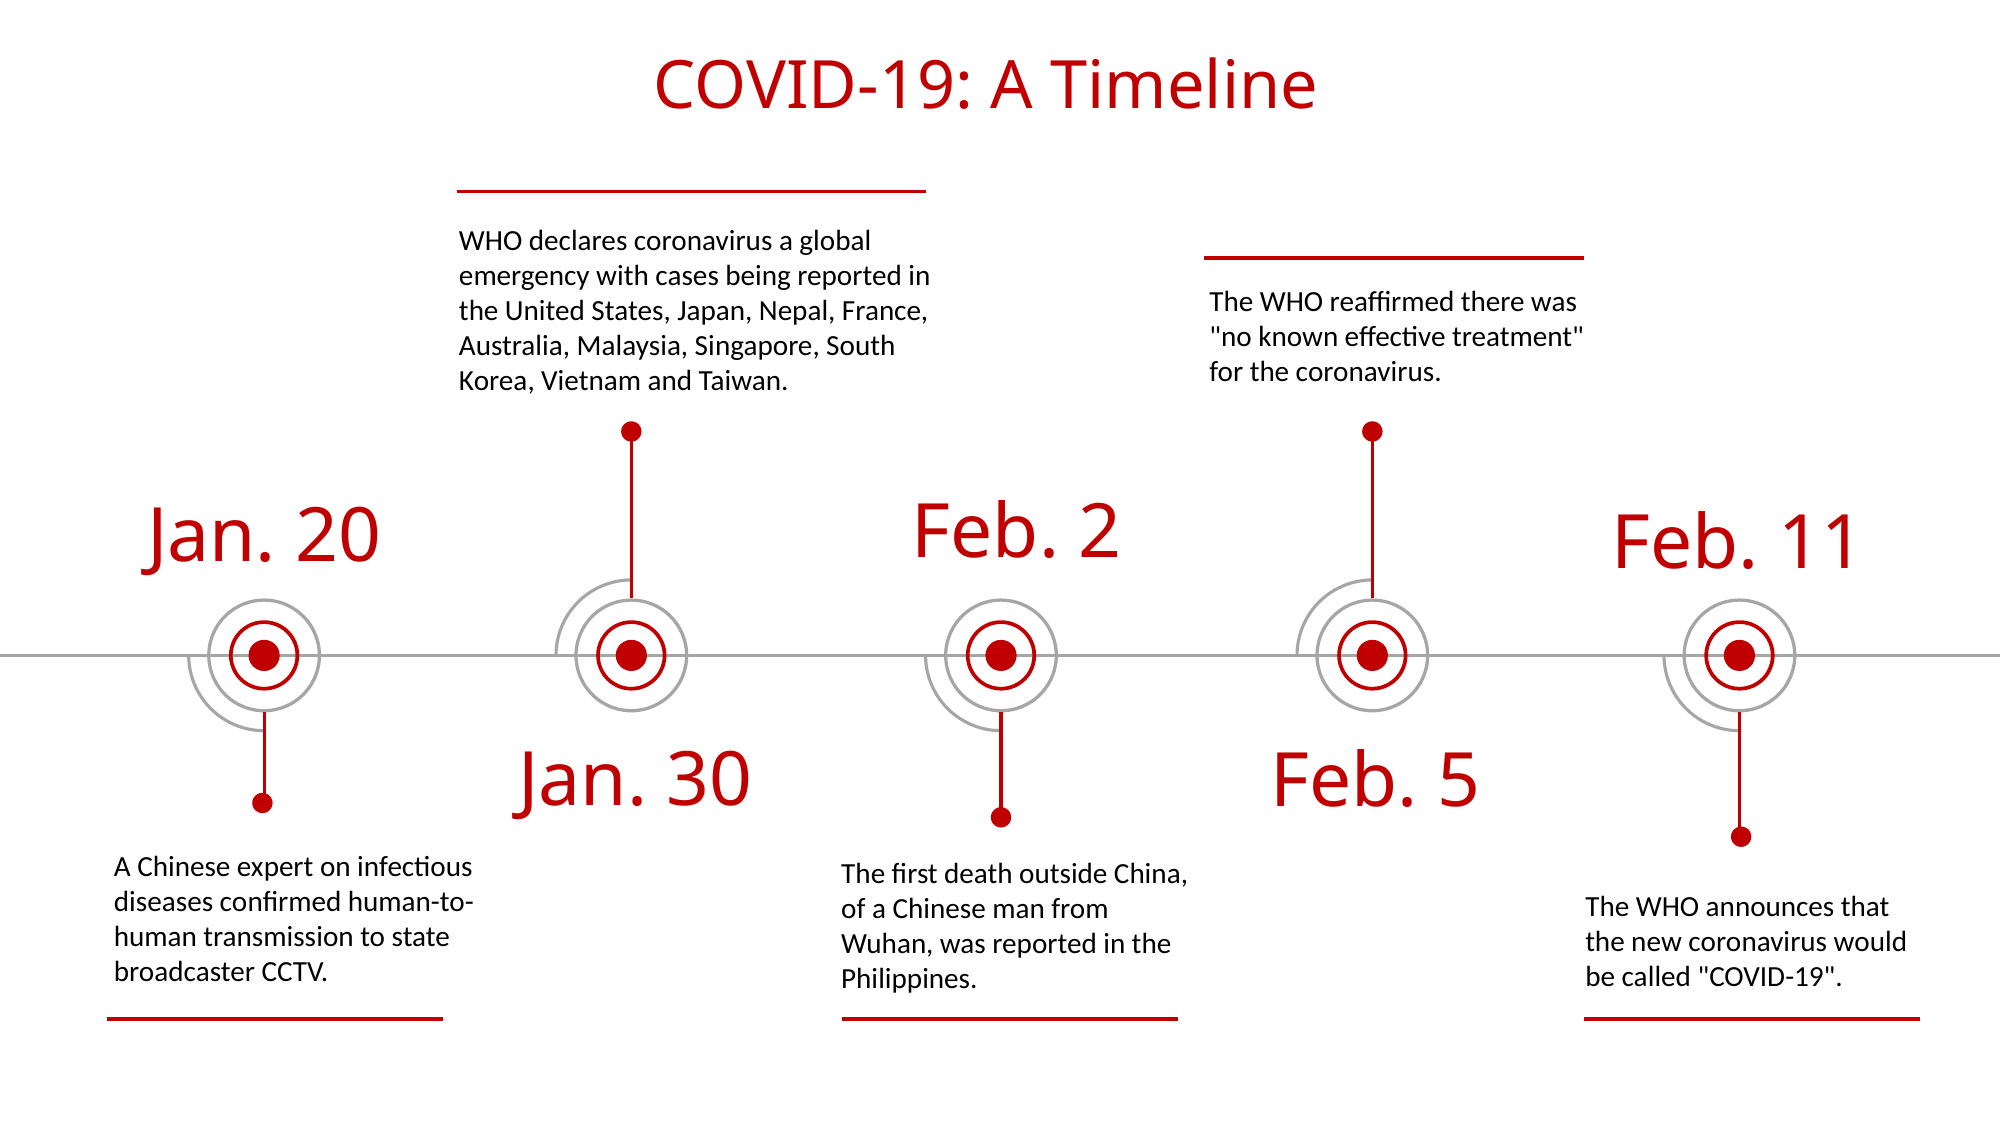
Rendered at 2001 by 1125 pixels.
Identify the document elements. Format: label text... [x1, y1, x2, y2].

text_box [925, 656, 999, 732]
text_box WHO declares coronavirus a global emergency with cases being reported in the United States, Japan, Nepal, France, Australia, Malaysia, Singapore, South Korea, Vietnam and Taiwan. [444, 213, 970, 404]
text_box [1722, 656, 1757, 673]
text_box [206, 656, 323, 714]
text_box [1355, 638, 1389, 655]
text_box [206, 597, 323, 655]
text_box The WHO reaffirmed there was "no known effective treatment" for the coronavirus. [1194, 275, 1621, 395]
text_box [964, 656, 1038, 692]
text_box [1687, 656, 1740, 708]
text_box Jan. 20 [99, 478, 429, 584]
text_box [555, 579, 630, 655]
text_box [989, 806, 1013, 829]
text_box A Chinese expert on infectious diseases confirmed human-to-human transmission to state broadcaster CCTV. [99, 839, 527, 995]
text_box [579, 603, 633, 655]
text_box [614, 638, 648, 655]
text_box [573, 656, 690, 714]
text_box COVID-19: A Timeline [389, 34, 1584, 130]
text_box [1681, 656, 1798, 714]
text_box [1314, 597, 1431, 655]
text_box [595, 619, 668, 655]
text_box [943, 656, 1059, 714]
text_box [1336, 619, 1409, 655]
text_box [984, 638, 1018, 655]
text_box Feb. 2 [858, 475, 1175, 581]
text_box [943, 597, 1059, 655]
text_box [1703, 656, 1776, 692]
text_box Feb. 11 [1570, 485, 1906, 591]
text_box [212, 657, 264, 708]
text_box [227, 656, 301, 692]
text_box [1296, 579, 1371, 655]
text_box Feb. 5 [1232, 723, 1518, 829]
text_box [1361, 420, 1384, 443]
text_box [949, 656, 1001, 708]
text_box [620, 420, 643, 443]
text_box The first death outside China, of a Chinese man from Wuhan, was reported in the Philippines. [826, 846, 1218, 1002]
text_box [227, 619, 301, 655]
text_box [1336, 656, 1409, 692]
text_box [964, 619, 1038, 655]
text_box [595, 656, 668, 692]
text_box [573, 597, 690, 655]
text_box [1729, 825, 1753, 848]
text_box [1314, 656, 1431, 714]
text_box [1681, 597, 1798, 655]
text_box [251, 791, 274, 815]
text_box [614, 656, 648, 673]
text_box [1355, 656, 1389, 673]
text_box [247, 638, 281, 673]
text_box [1722, 638, 1757, 655]
text_box [1320, 603, 1374, 655]
text_box [984, 656, 1018, 673]
text_box [1663, 656, 1738, 732]
text_box [188, 657, 263, 732]
text_box Jan. 30 [472, 722, 799, 828]
text_box [1703, 619, 1776, 655]
text_box The WHO announces that the new coronavirus would be called "COVID-19". [1570, 880, 1949, 1000]
